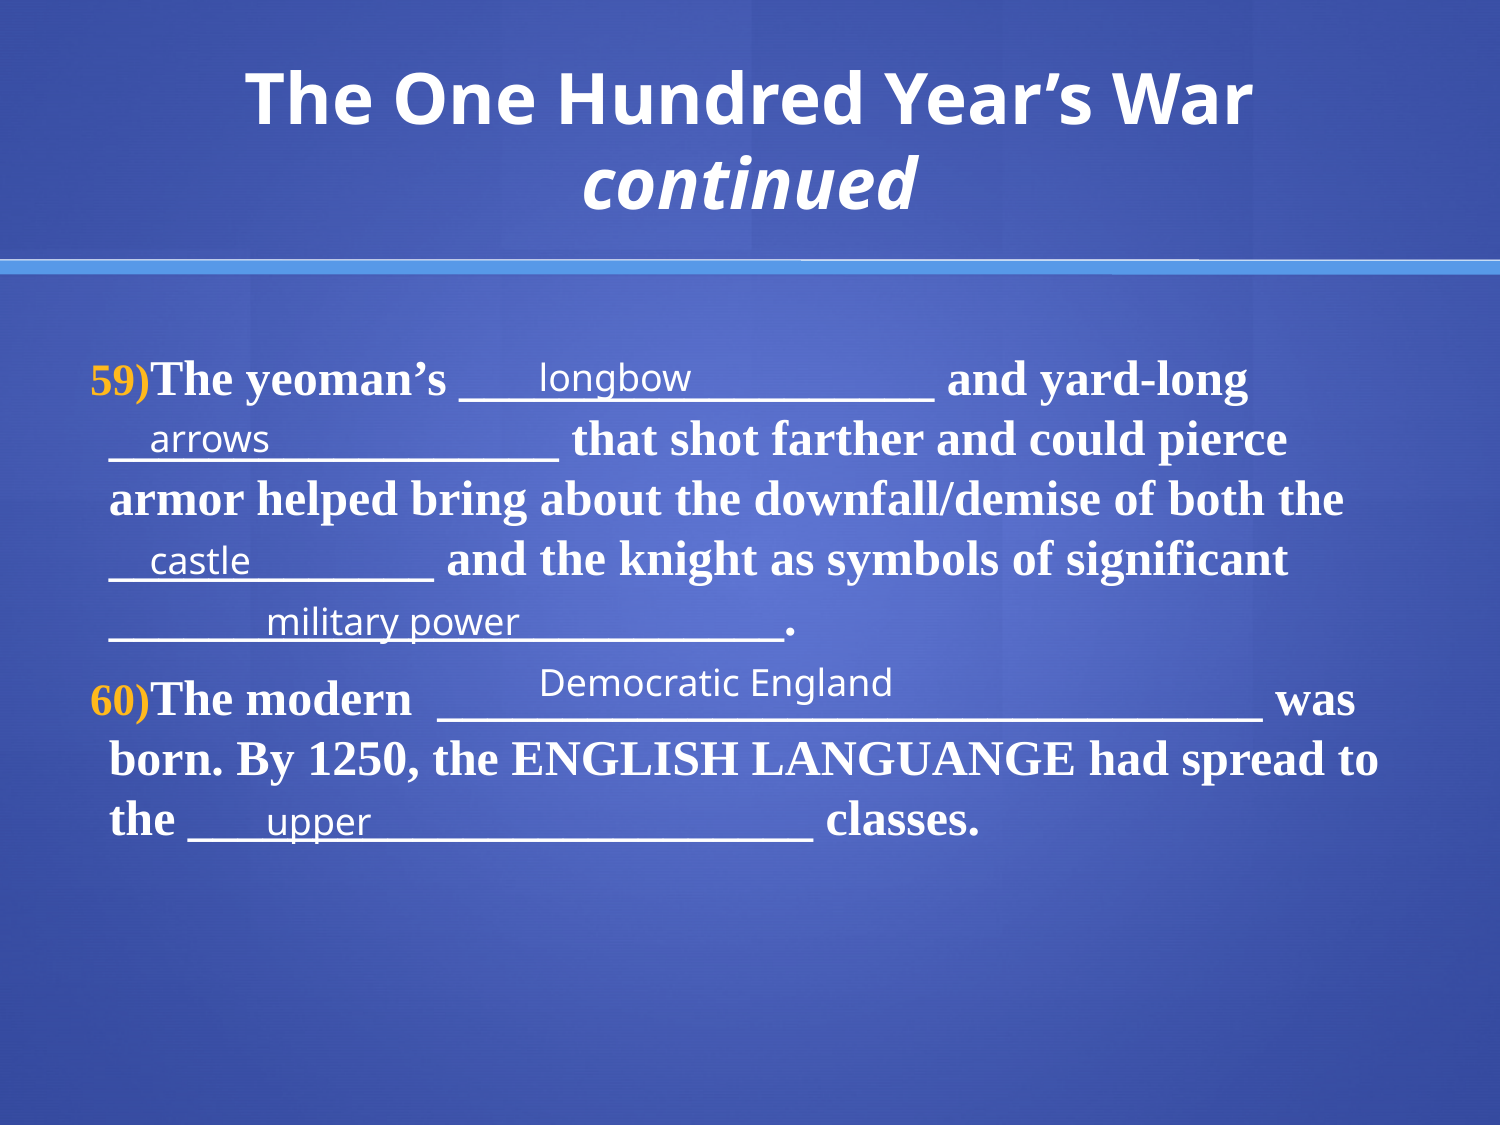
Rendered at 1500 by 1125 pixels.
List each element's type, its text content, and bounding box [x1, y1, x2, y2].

text_box arrows [134, 407, 524, 468]
title The One Hundred Year’s War continued [75, 45, 1425, 233]
text_box Democratic England [523, 651, 1116, 711]
text_box longbow [523, 346, 858, 407]
text_box upper [251, 790, 659, 850]
text_box military power [251, 590, 702, 651]
text_box castle [134, 529, 417, 590]
list The yeoman’s ___________________ and yard-long __________________ that shot farther and could pierce armor helped bring about the downfall/demise of both the _____________ and the knight as symbols of significant ___________________________. The modern _________________________________ was born. By 1250, the ENGLISH LANGUANGE had spread to the _________________________ classes. [75, 337, 1425, 988]
